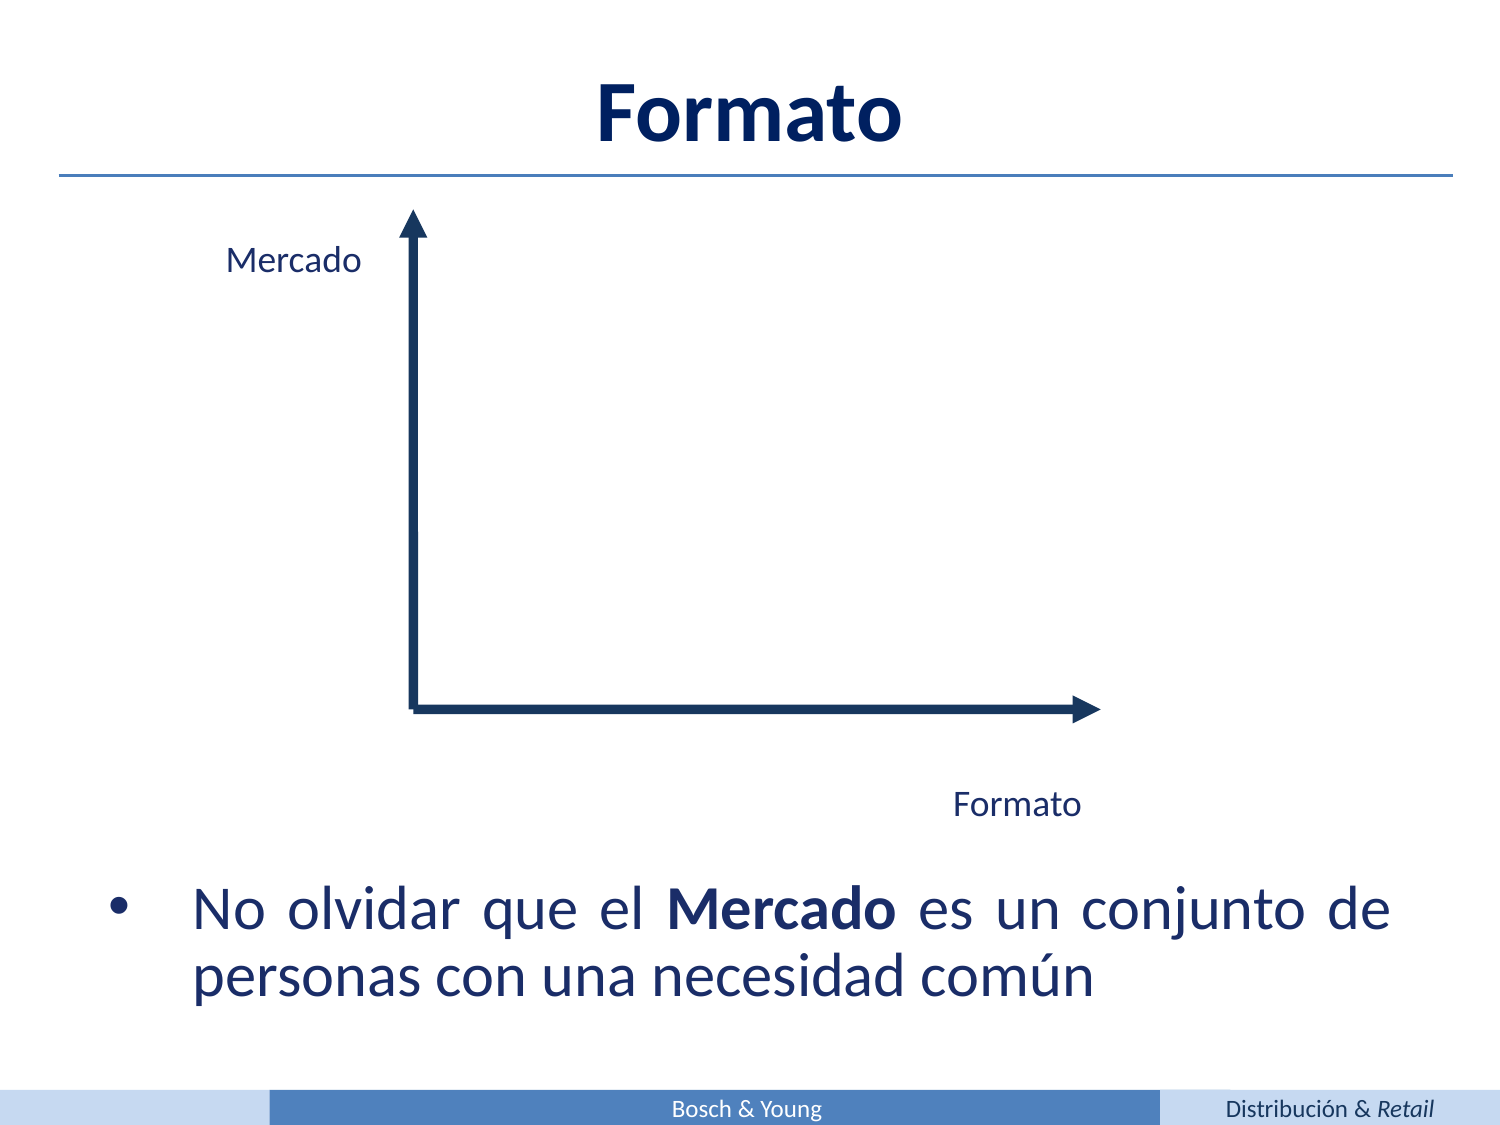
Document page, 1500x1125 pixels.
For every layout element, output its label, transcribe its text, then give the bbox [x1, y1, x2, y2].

text_box [0, 1088, 272, 1125]
text_box No olvidar que el Mercado es un conjunto de personas con una necesidad común [93, 867, 1407, 1018]
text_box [210, 187, 1114, 833]
text_box Distribución & Retail [1158, 1088, 1500, 1125]
text_box Formato [35, 46, 1465, 167]
text_box Bosch & Young [272, 1088, 1158, 1125]
